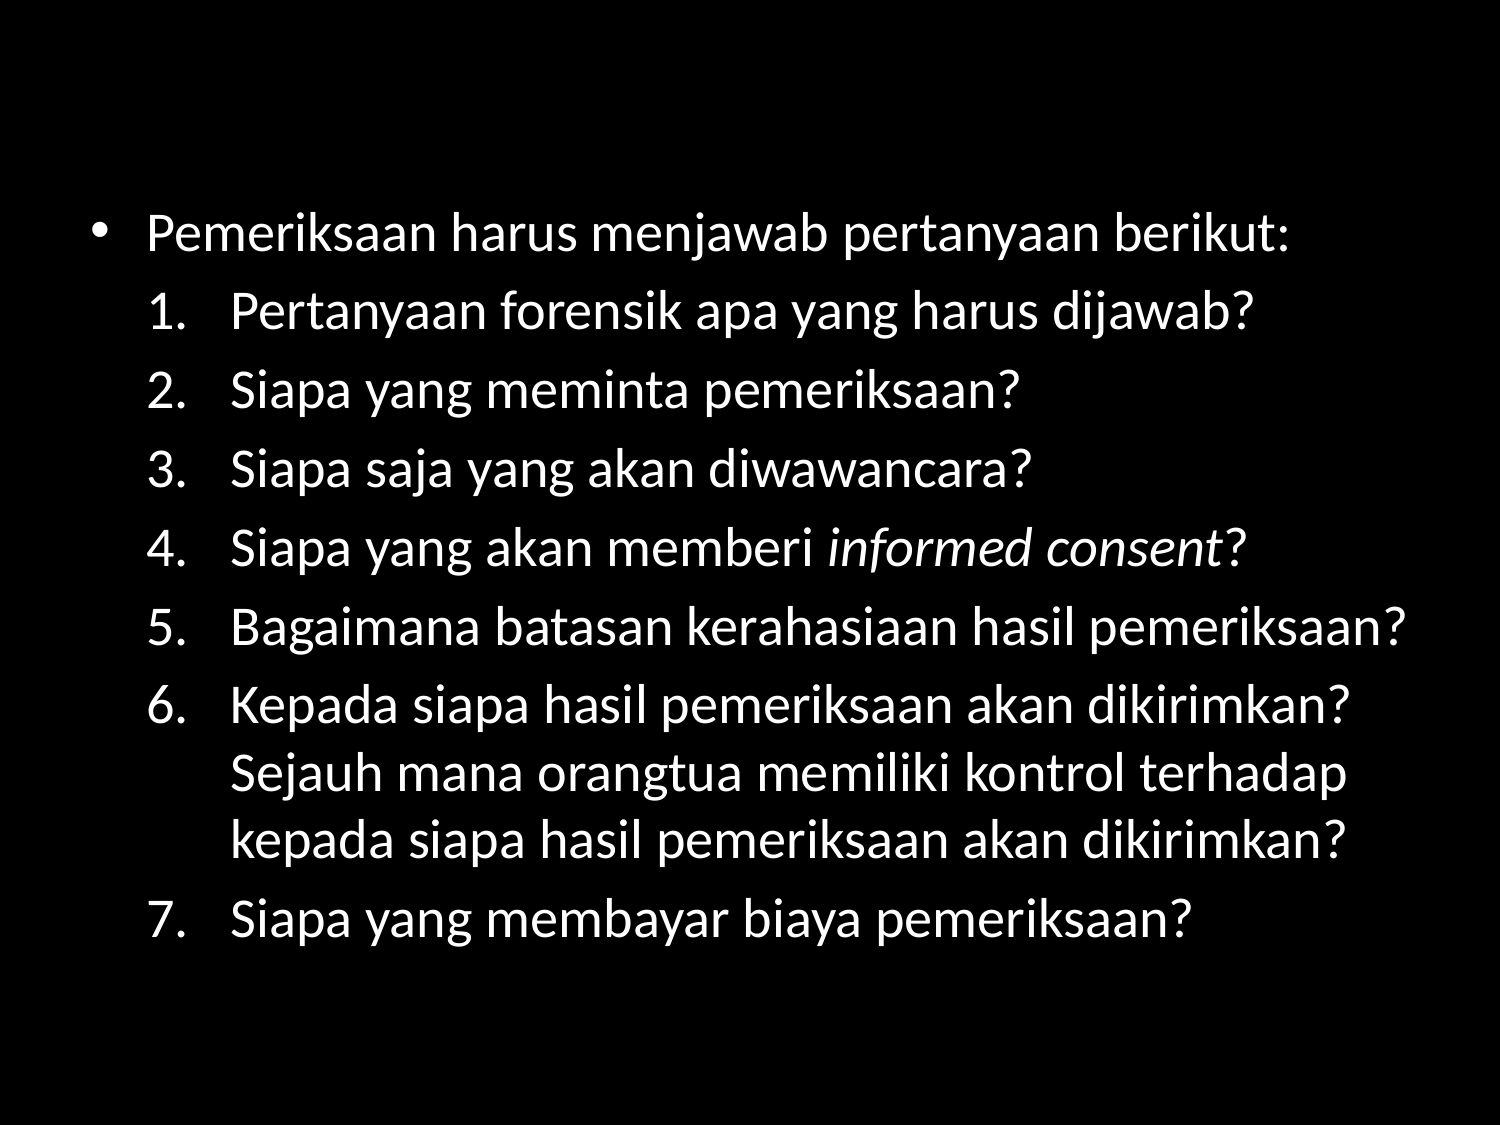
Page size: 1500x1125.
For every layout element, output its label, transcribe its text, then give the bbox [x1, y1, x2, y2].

list Pemeriksaan harus menjawab pertanyaan berikut: Pertanyaan forensik apa yang harus dijawab? Siapa yang meminta pemeriksaan? Siapa saja yang akan diwawancara? Siapa yang akan memberi informed consent? Bagaimana batasan kerahasiaan hasil pemeriksaan? Kepada siapa hasil pemeriksaan akan dikirimkan? Sejauh mana orangtua memiliki kontrol terhadap kepada siapa hasil pemeriksaan akan dikirimkan? Siapa yang membayar biaya pemeriksaan? [75, 187, 1425, 1005]
